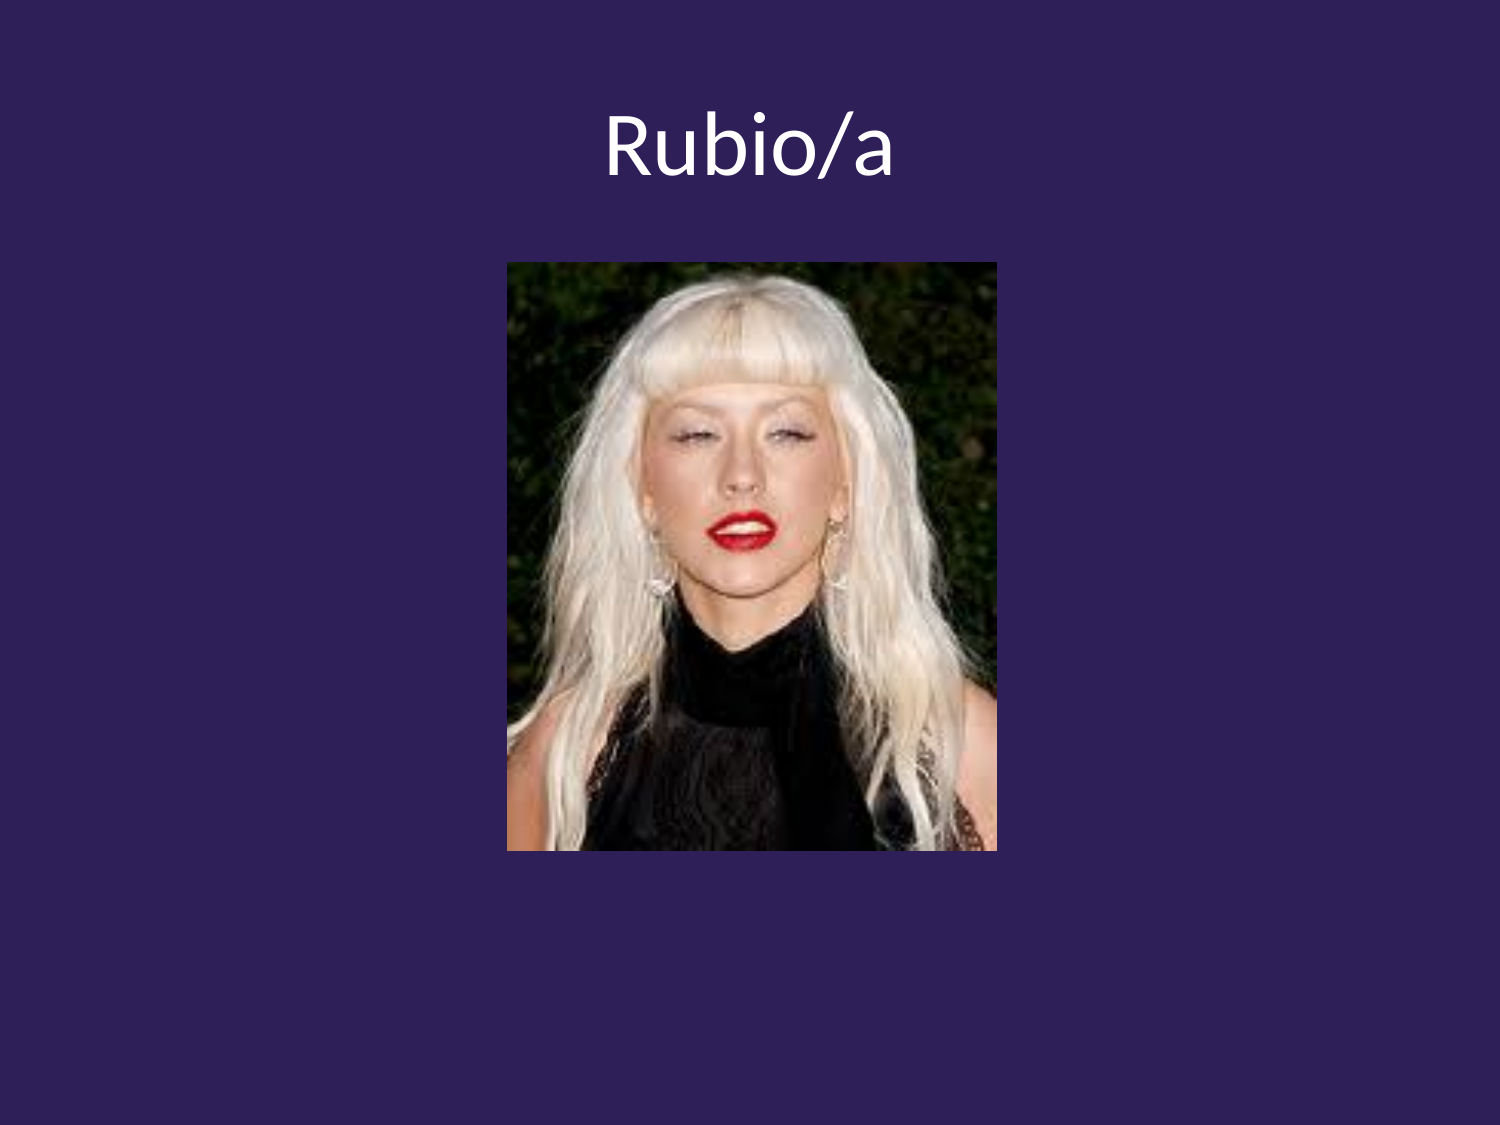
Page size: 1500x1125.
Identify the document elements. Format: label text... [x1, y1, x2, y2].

picture [506, 262, 998, 851]
title Rubio/a [75, 45, 1425, 233]
